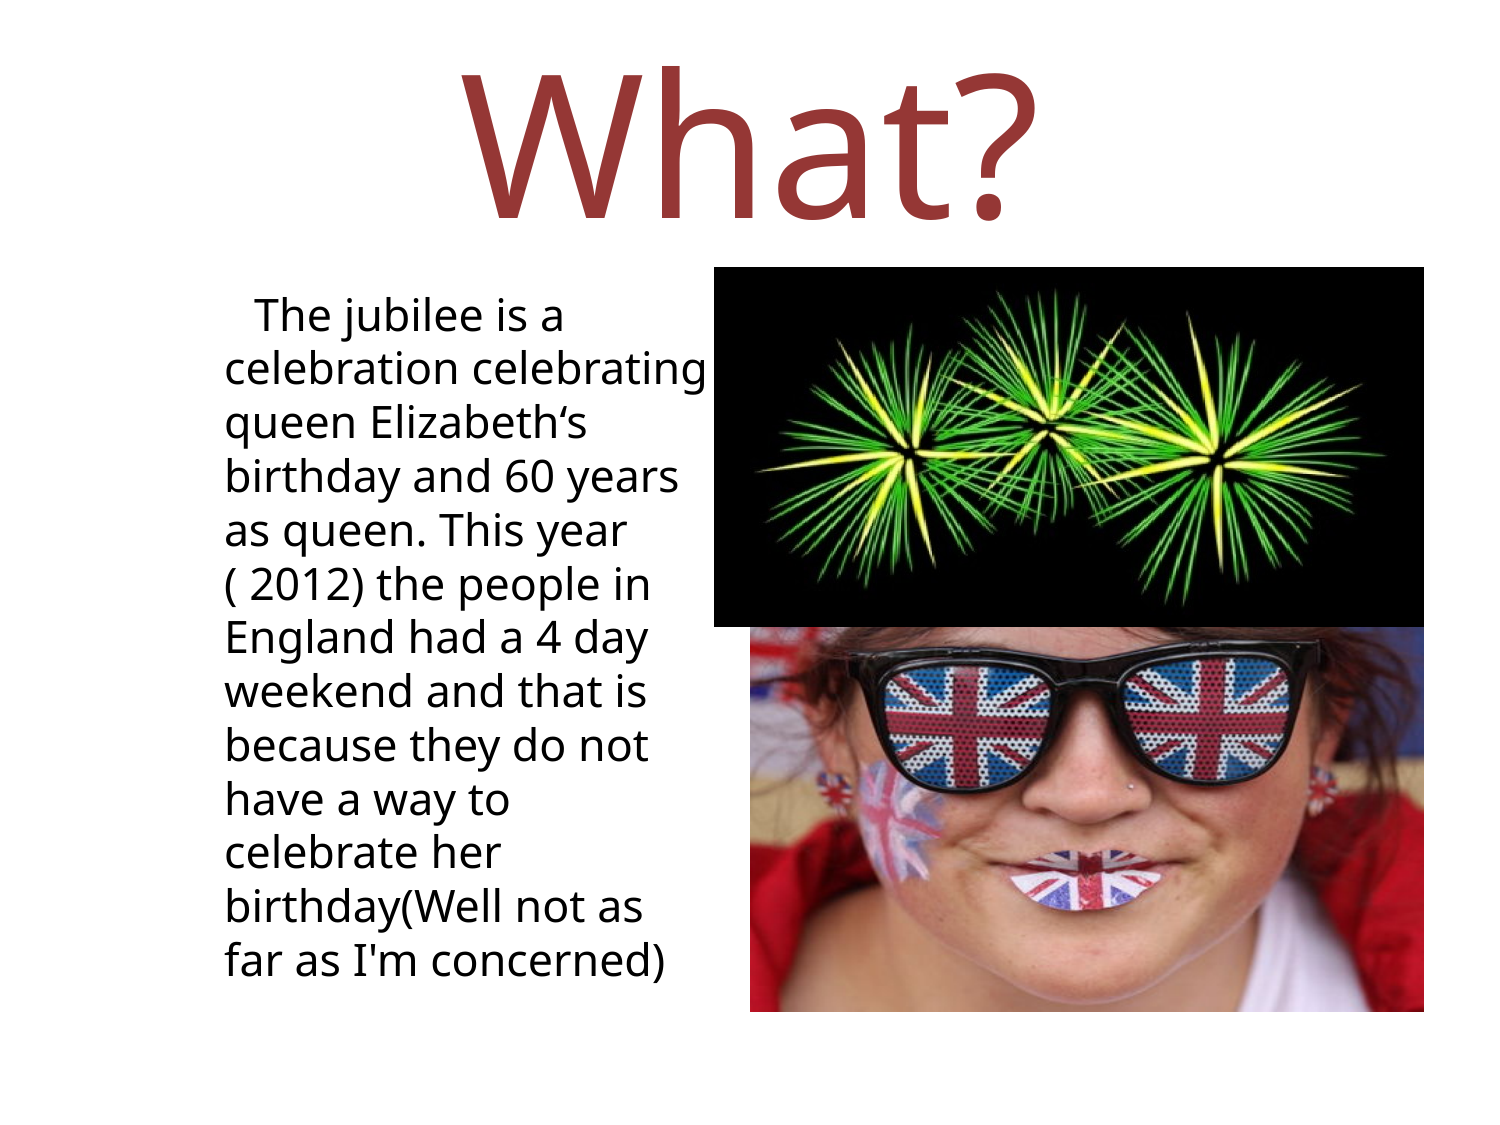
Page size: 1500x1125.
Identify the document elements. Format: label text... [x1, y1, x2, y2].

list The jubilee is a celebration celebrating queen Elizabeth‘s birthday and 60 years as queen. This year ( 2012) the people in England had a 4 day weekend and that is because they do not have a way to celebrate her birthday(Well not as far as I'm concerned) [64, 278, 728, 1022]
title What? [75, 45, 1425, 233]
picture [714, 266, 1424, 1012]
